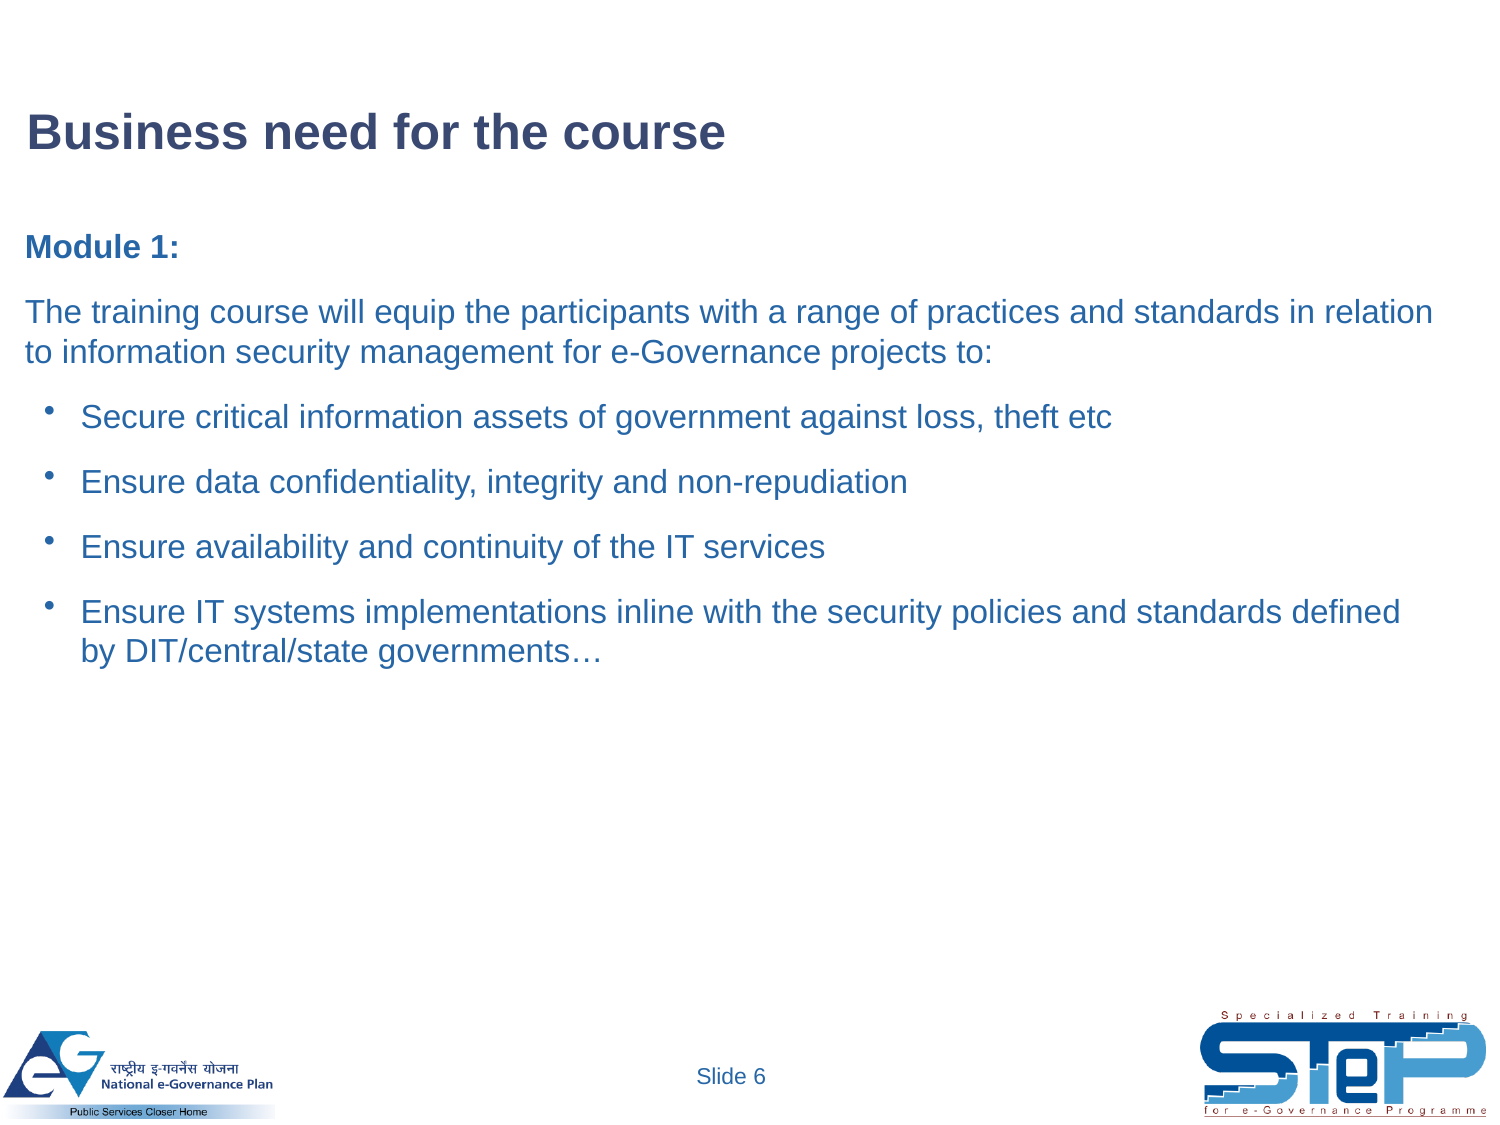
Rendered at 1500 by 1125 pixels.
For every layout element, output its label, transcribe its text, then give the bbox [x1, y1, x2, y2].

text_box Slide 6 [556, 1062, 907, 1088]
picture [2, 1030, 276, 1119]
title Business need for the course [26, 99, 1471, 235]
picture [1199, 1011, 1486, 1117]
subtitle Module 1: The training course will equip the participants with a range of practices and standards in relation to information security management for e-Governance projects to: Secure critical information assets of government against loss, theft etc Ensure data confidentiality, integrity and non-repudiation Ensure availability and continuity of the IT services Ensure IT systems implementations inline with the security policies and standards defined by DIT/central/state governments… [24, 224, 1445, 963]
